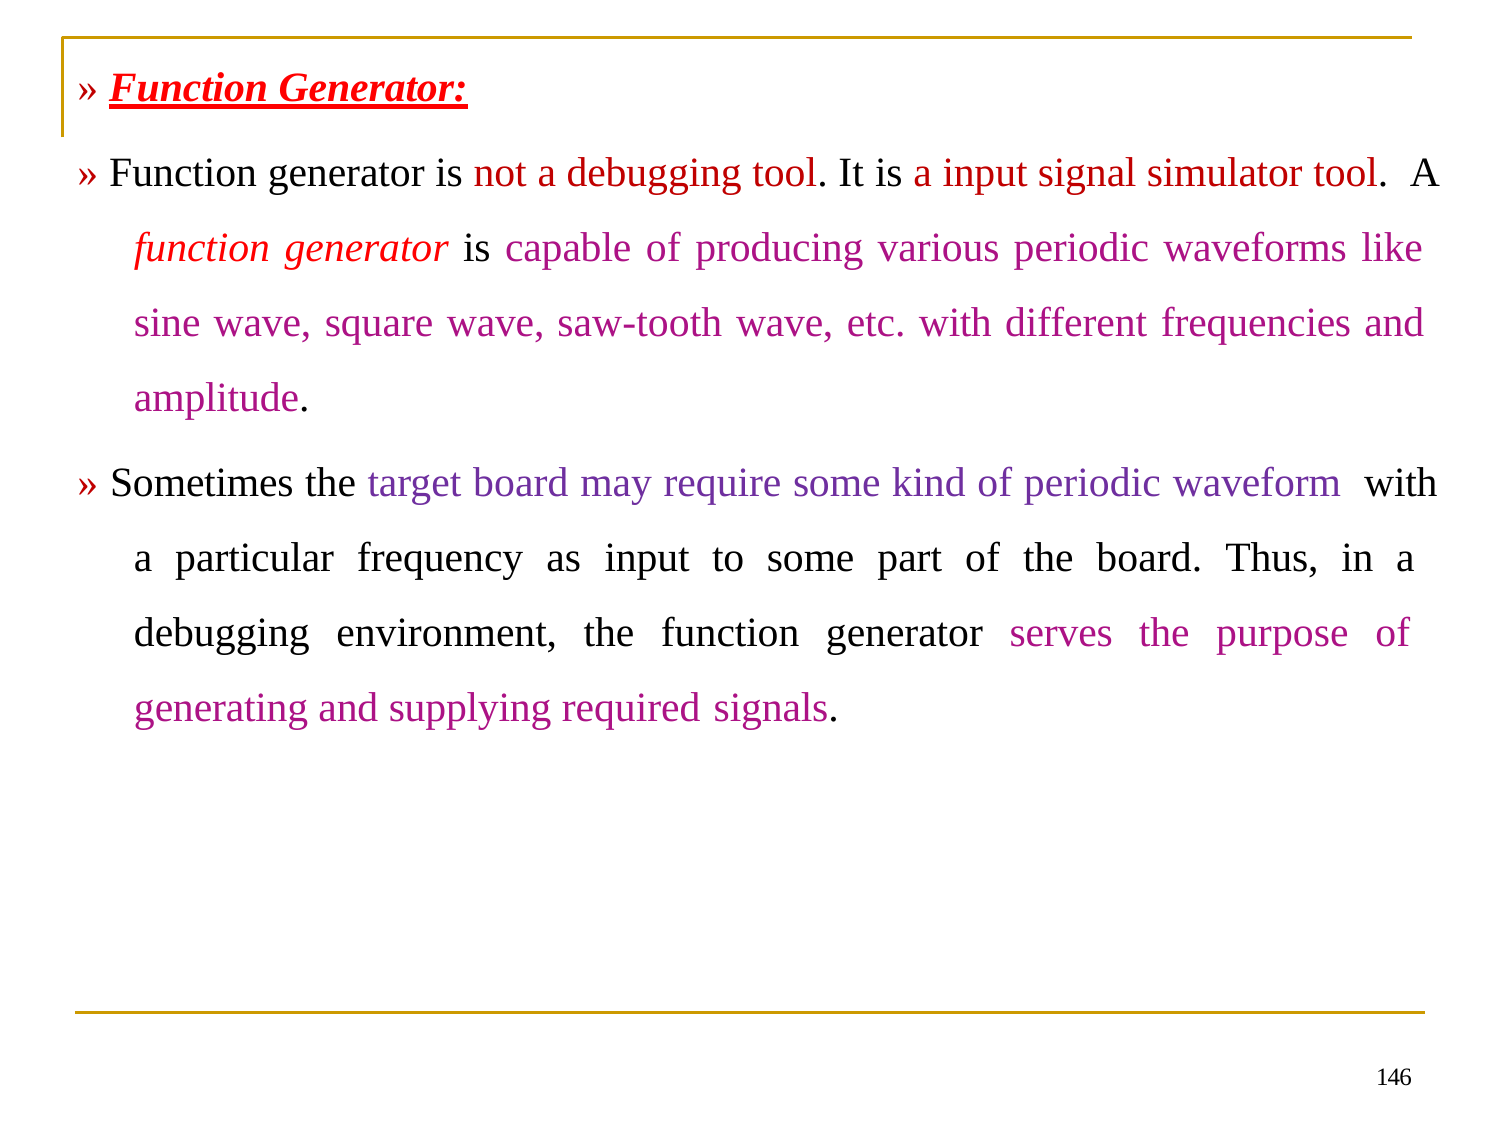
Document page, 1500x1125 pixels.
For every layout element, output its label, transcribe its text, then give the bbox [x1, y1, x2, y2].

text_box 146 [1369, 1061, 1417, 1091]
text_box » Function Generator: » Function generator is not a debugging tool. It is a input signal simulator tool. A function generator is capable of producing various periodic waveforms like sine wave, square wave, saw-tooth wave, etc. with different frequencies and amplitude. » Sometimes the target board may require some kind of periodic waveform with a particular frequency as input to some part of the board. Thus, in a debugging environment, the function generator serves the purpose of generating and supplying required signals. [75, 57, 1439, 730]
